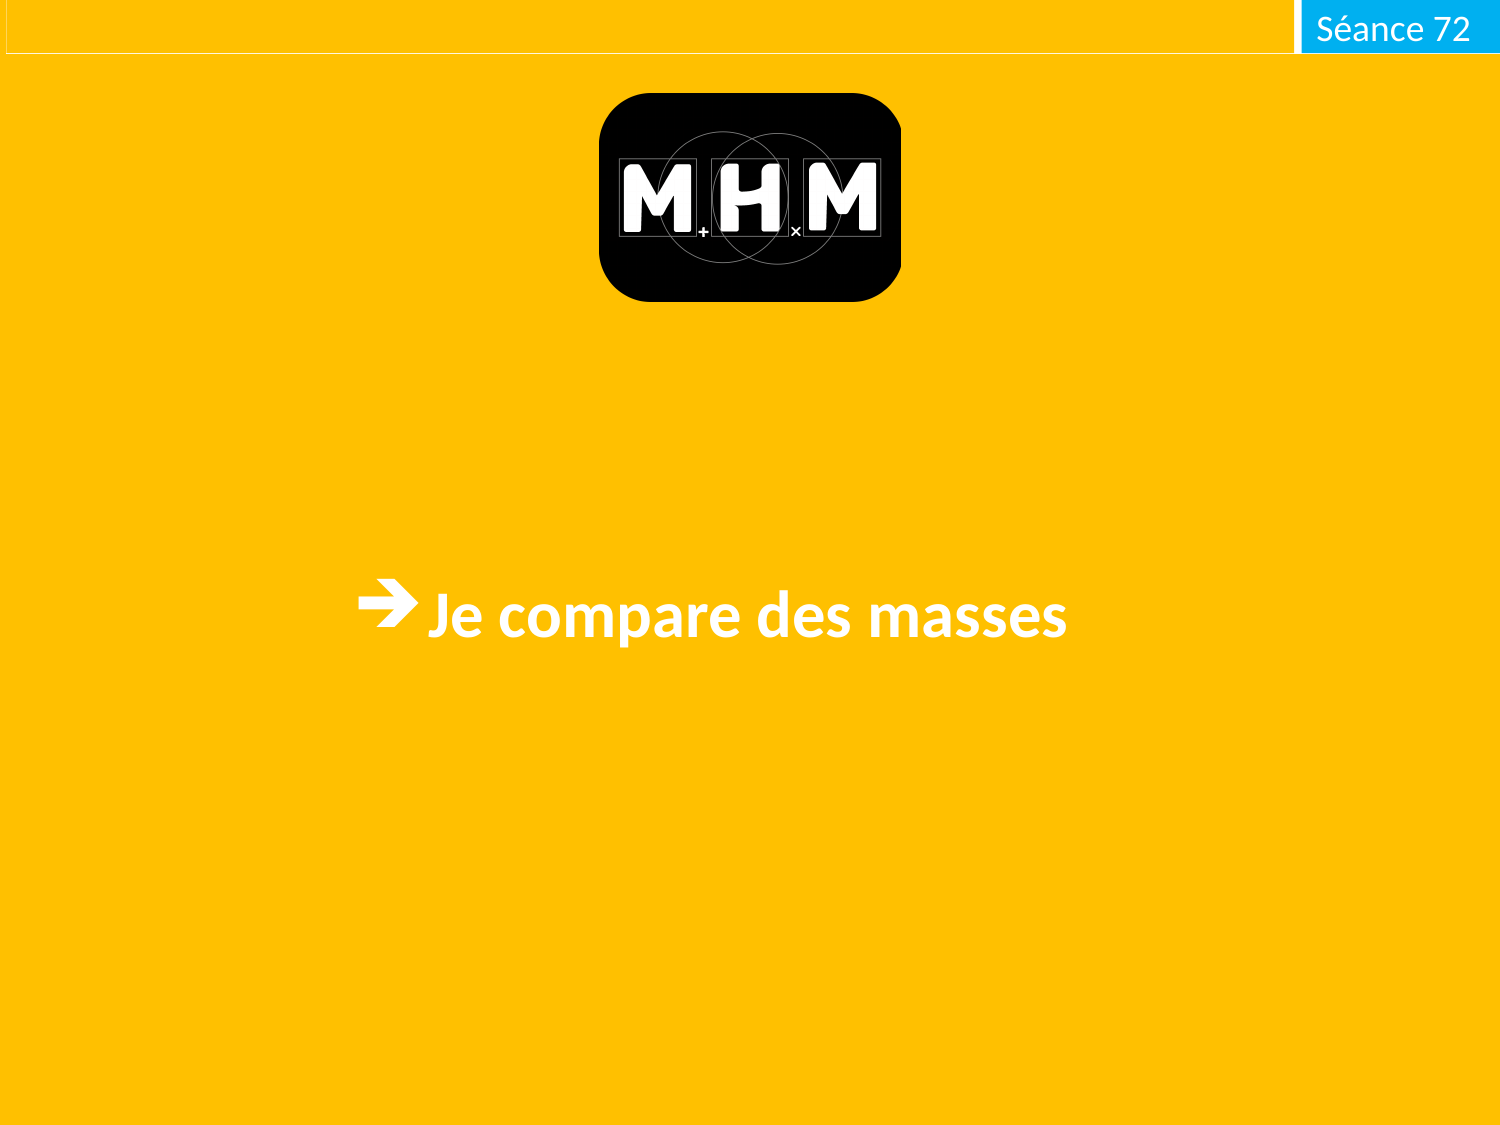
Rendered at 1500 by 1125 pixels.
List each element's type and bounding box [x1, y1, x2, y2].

text_box [0, 54, 1500, 1125]
